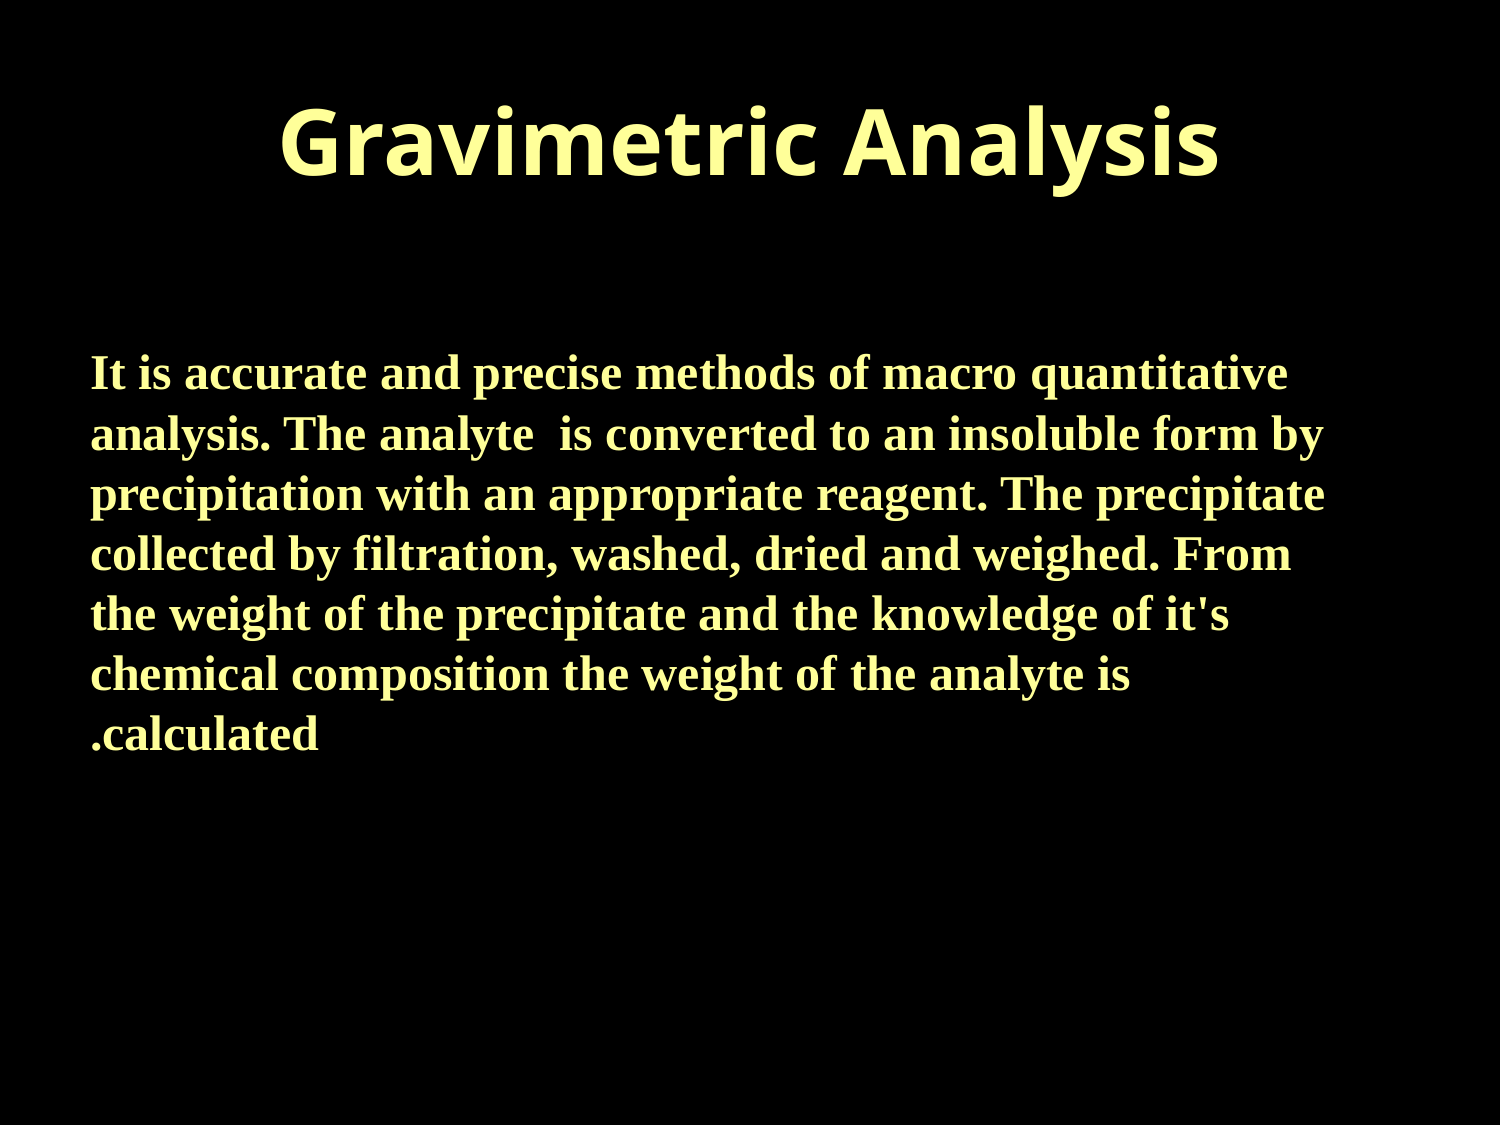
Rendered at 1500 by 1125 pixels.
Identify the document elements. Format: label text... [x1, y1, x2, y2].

list It is accurate and precise methods of macro quantitative analysis. The analyte is converted to an insoluble form by precipitation with an appropriate reagent. The precipitate collected by filtration, washed, dried and weighed. From the weight of the precipitate and the knowledge of it's chemical composition the weight of the analyte is calculated. [75, 262, 1425, 1005]
title Gravimetric Analysis [75, 45, 1425, 233]
